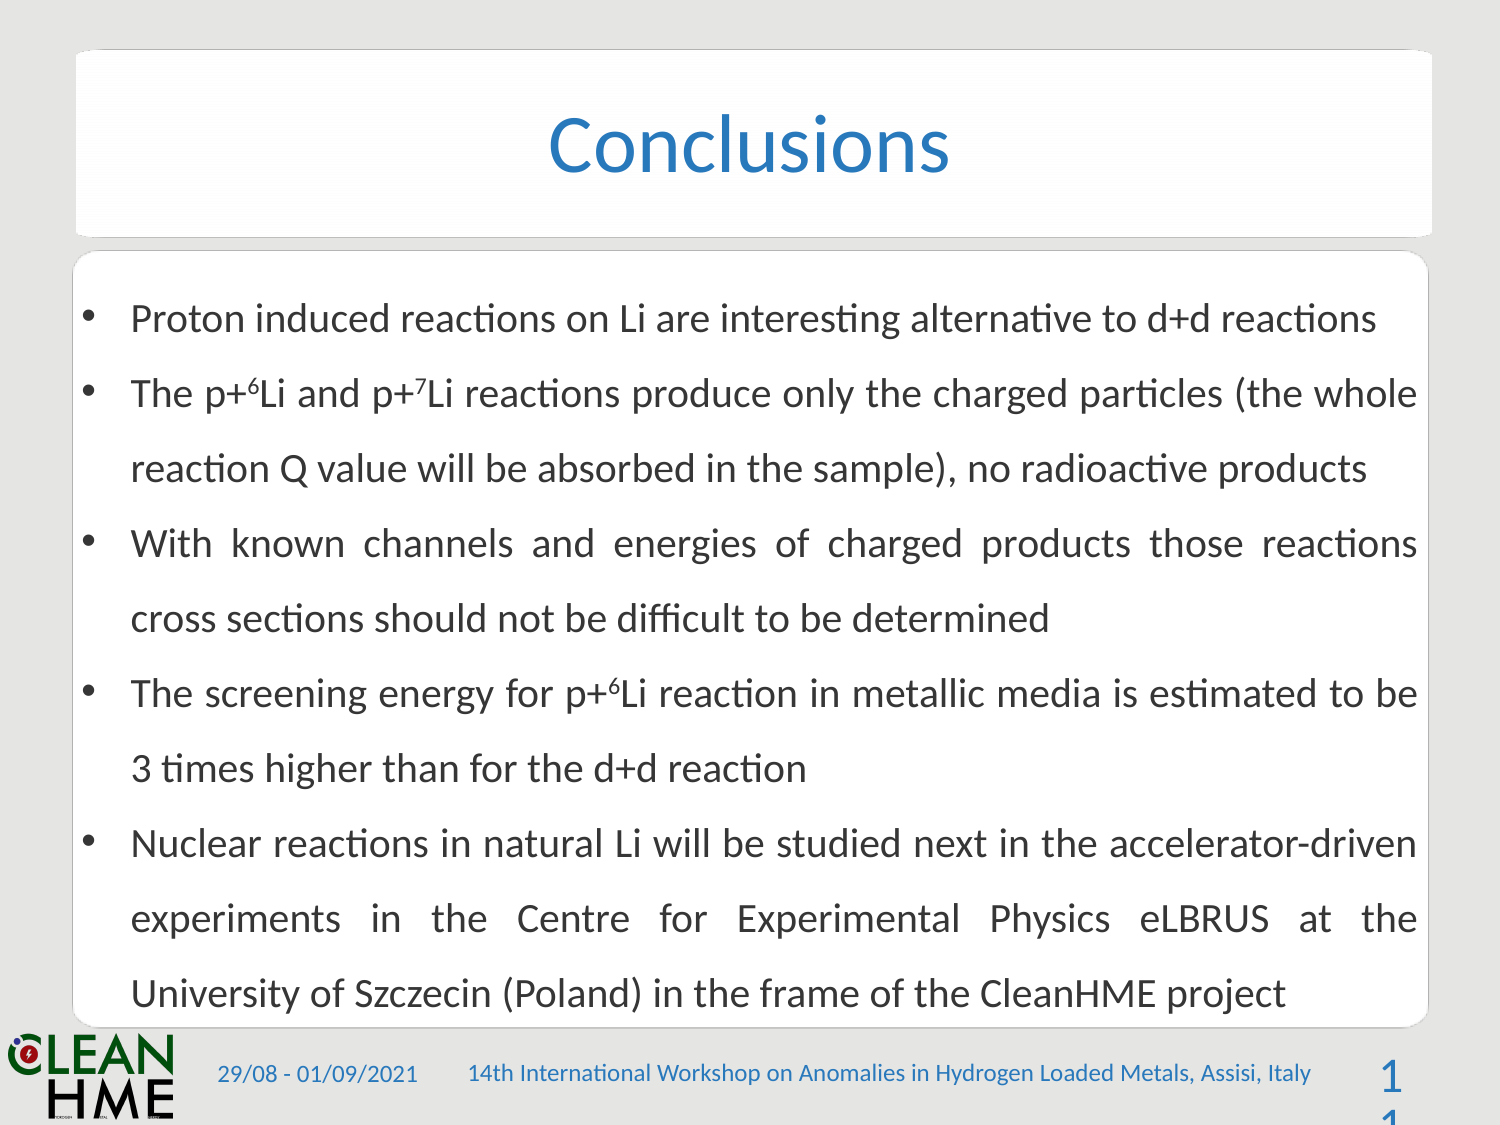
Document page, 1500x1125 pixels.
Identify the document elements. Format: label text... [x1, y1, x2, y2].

picture [8, 1033, 174, 1120]
slide_number 11 [1370, 1051, 1415, 1094]
text_box 29/08 - 01/09/2021 [211, 1051, 426, 1094]
picture [71, 249, 1431, 1030]
picture [74, 49, 1435, 238]
text_box 14th International Workshop on Anomalies in Hydrogen Loaded Metals, Assisi, Italy [460, 1050, 1326, 1093]
